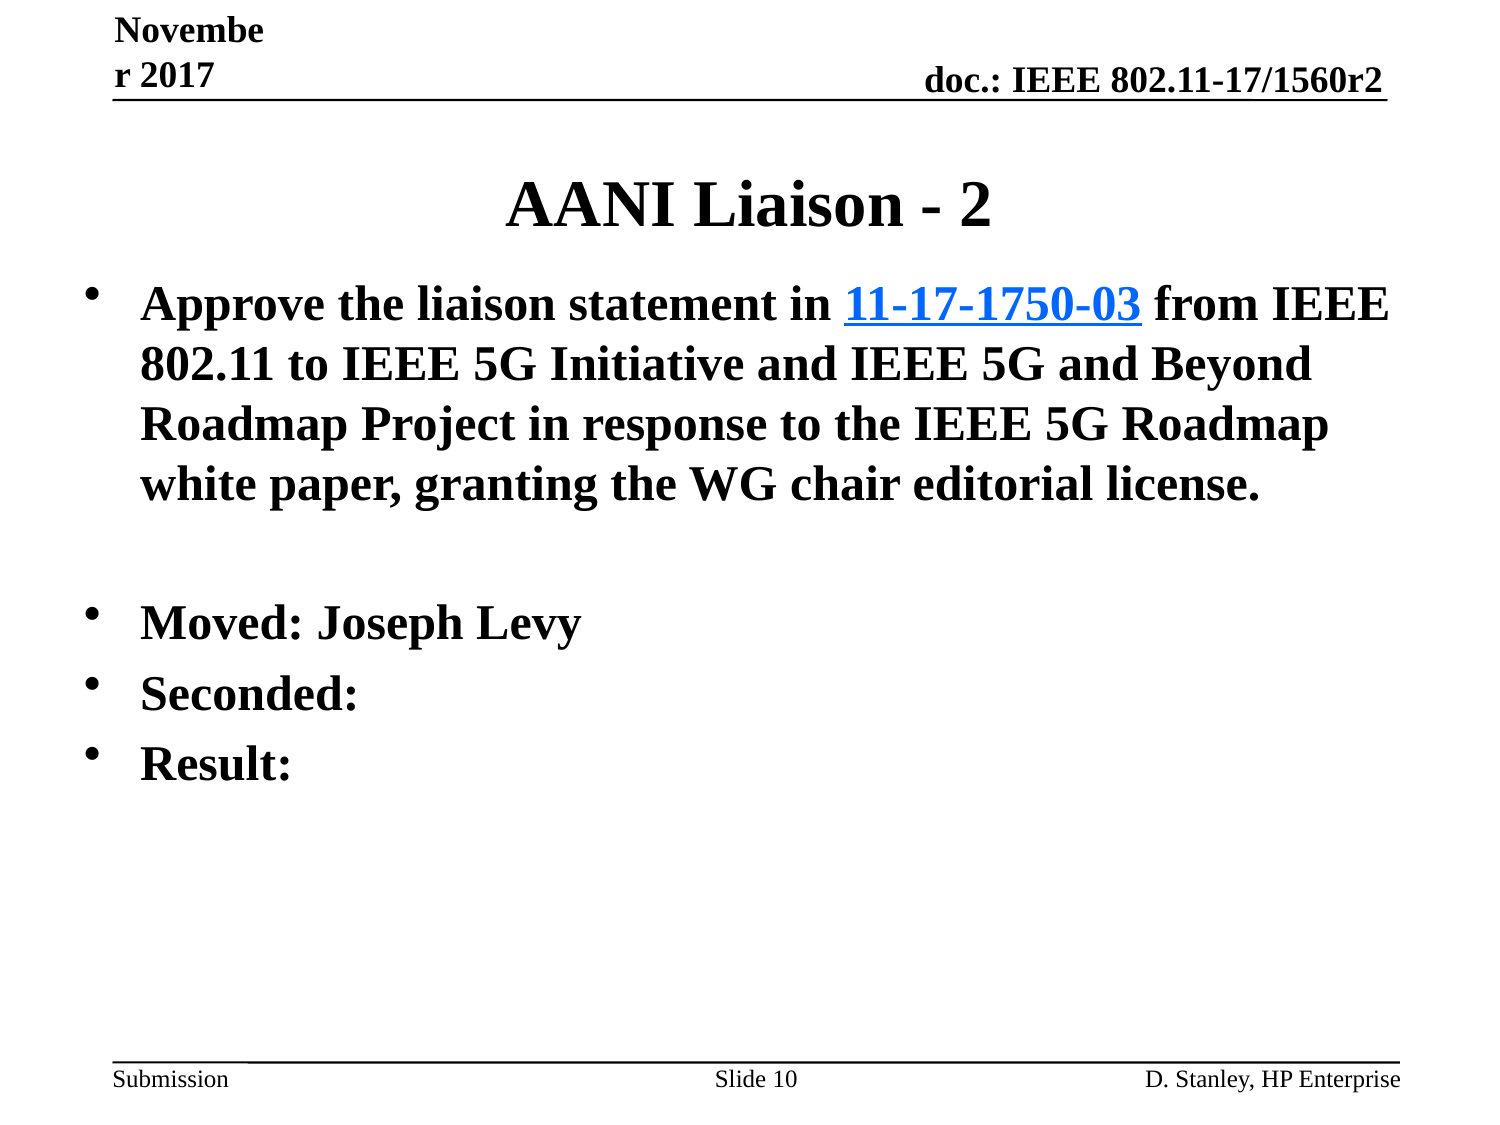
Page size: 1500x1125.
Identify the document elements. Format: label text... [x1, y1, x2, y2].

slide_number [114, 49, 270, 95]
title AANI Liaison - 2 [112, 112, 1388, 262]
list Approve the liaison statement in 11-17-1750-03 from IEEE 802.11 to IEEE 5G Initiative and IEEE 5G and Beyond Roadmap Project in response to the IEEE 5G Roadmap white paper, granting the WG chair editorial license. Moved: Joseph Levy Seconded: Result: [68, 262, 1432, 1050]
slide_number Slide 10 [712, 1061, 800, 1093]
footer D. Stanley, HP Enterprise [878, 1061, 1402, 1093]
